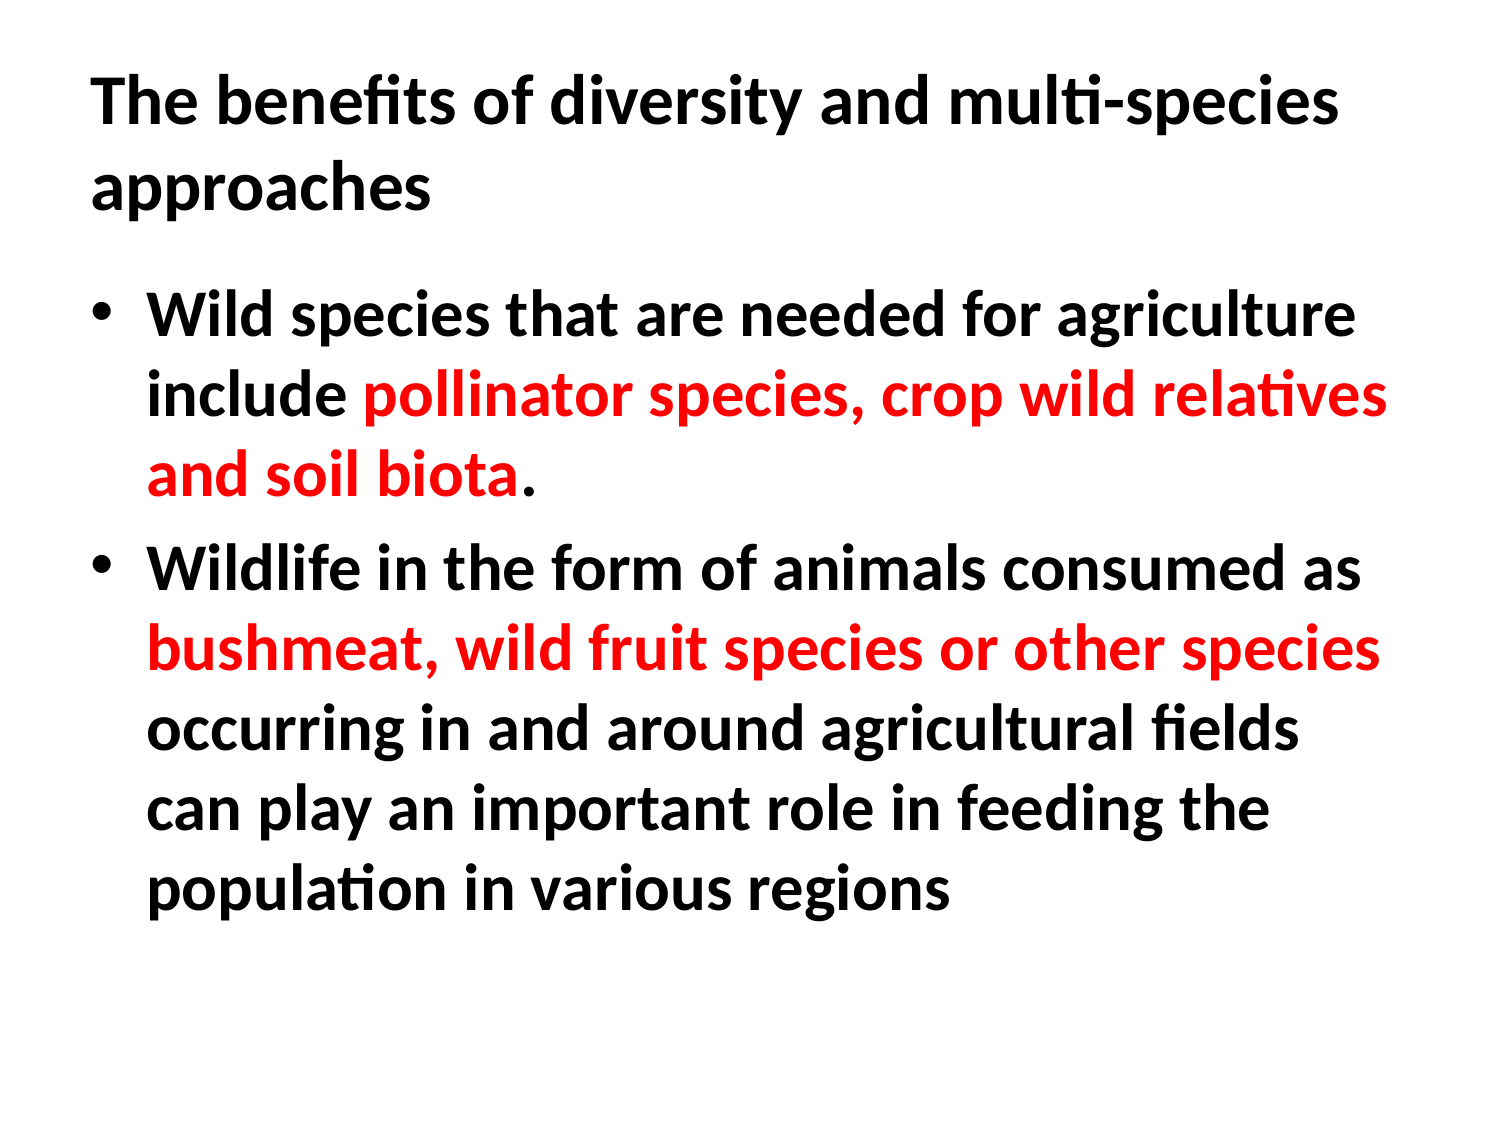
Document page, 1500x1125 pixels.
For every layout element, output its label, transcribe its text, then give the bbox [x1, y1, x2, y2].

list Wild species that are needed for agriculture include pollinator species, crop wild relatives and soil biota. Wildlife in the form of animals consumed as bushmeat, wild fruit species or other species occurring in and around agricultural fields can play an important role in feeding the population in various regions [75, 262, 1425, 1005]
title The benefits of diversity and multi-species approaches [75, 45, 1425, 233]
